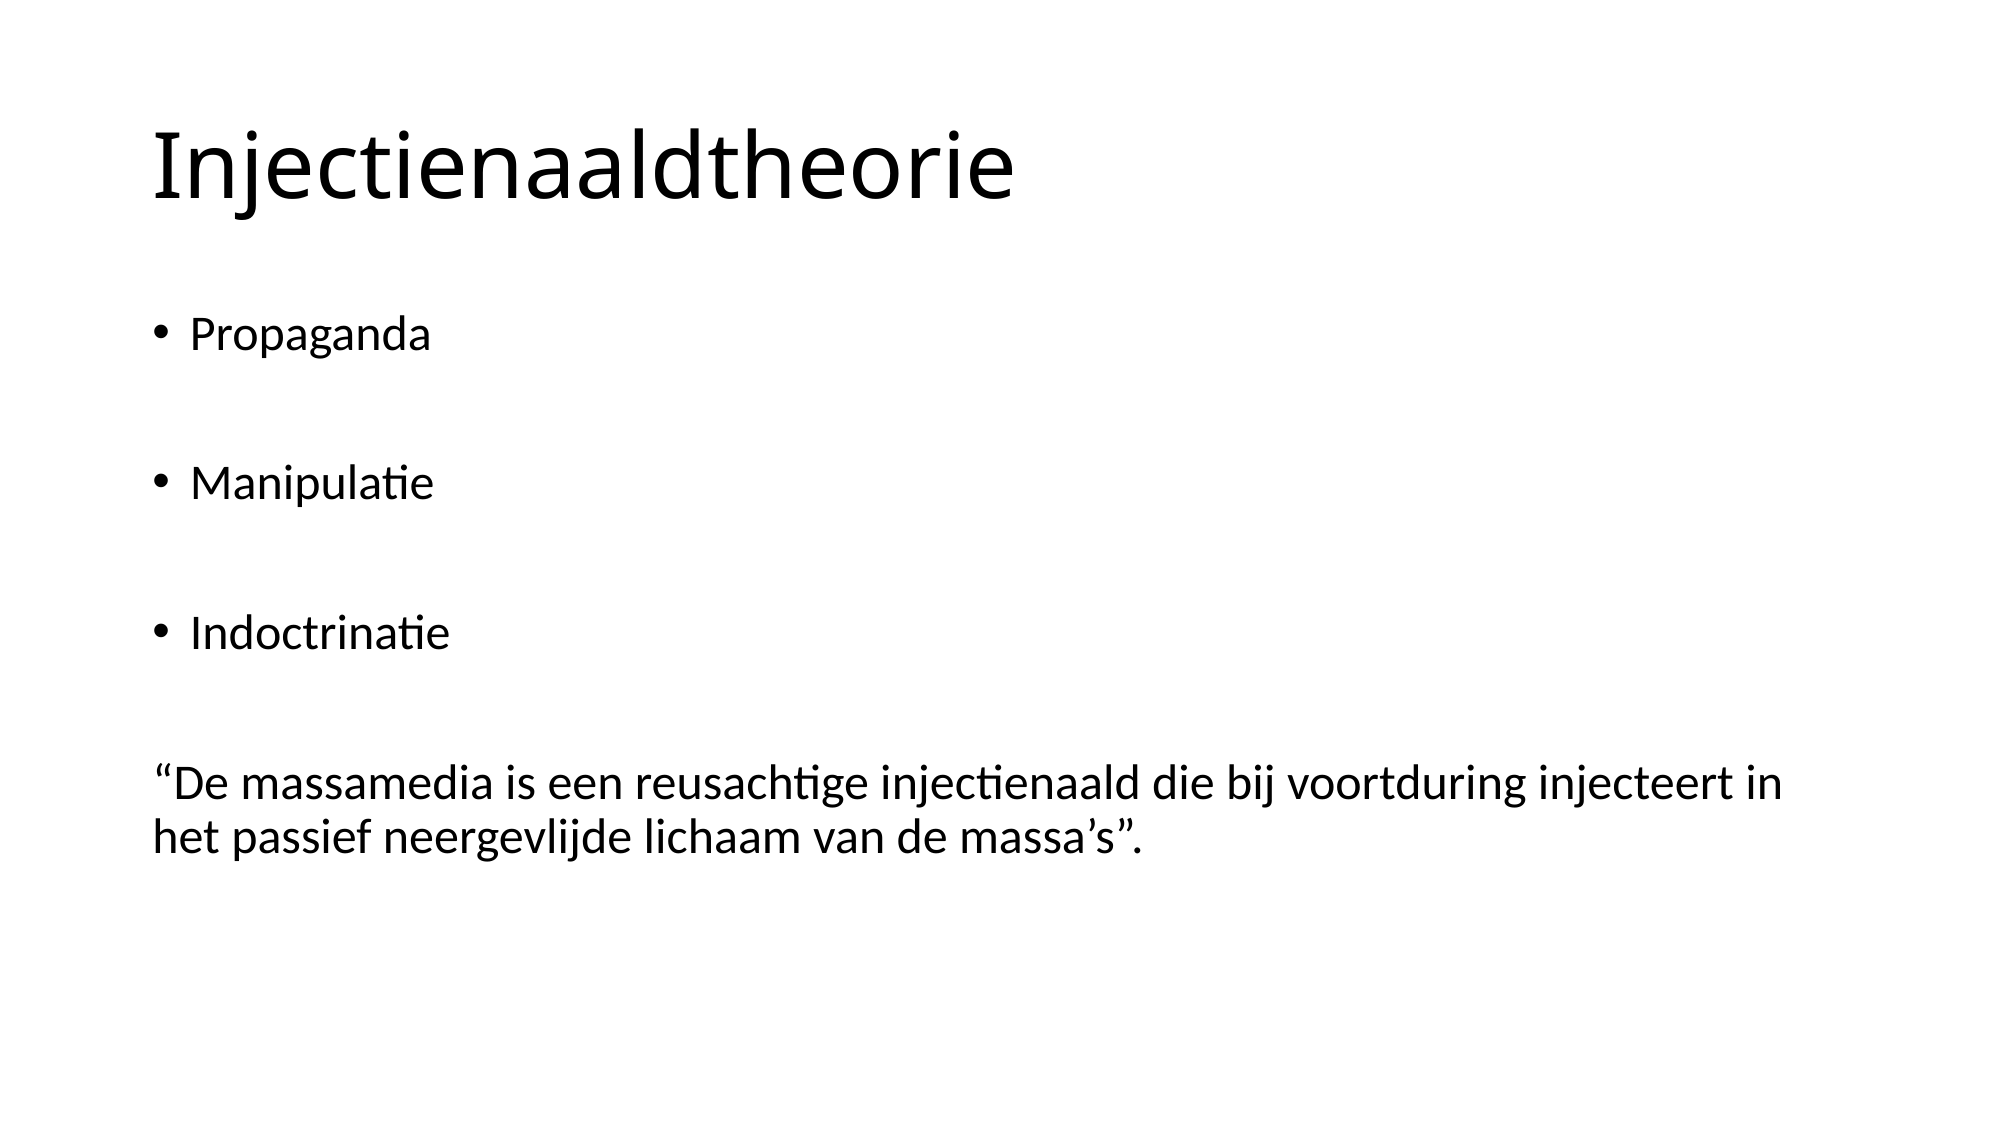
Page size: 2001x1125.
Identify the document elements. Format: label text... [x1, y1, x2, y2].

list Propaganda Manipulatie Indoctrinatie “De massamedia is een reusachtige injectienaald die bij voortduring injecteert in het passief neergevlijde lichaam van de massa’s”. [137, 299, 1863, 1014]
title Injectienaaldtheorie [137, 59, 1863, 278]
